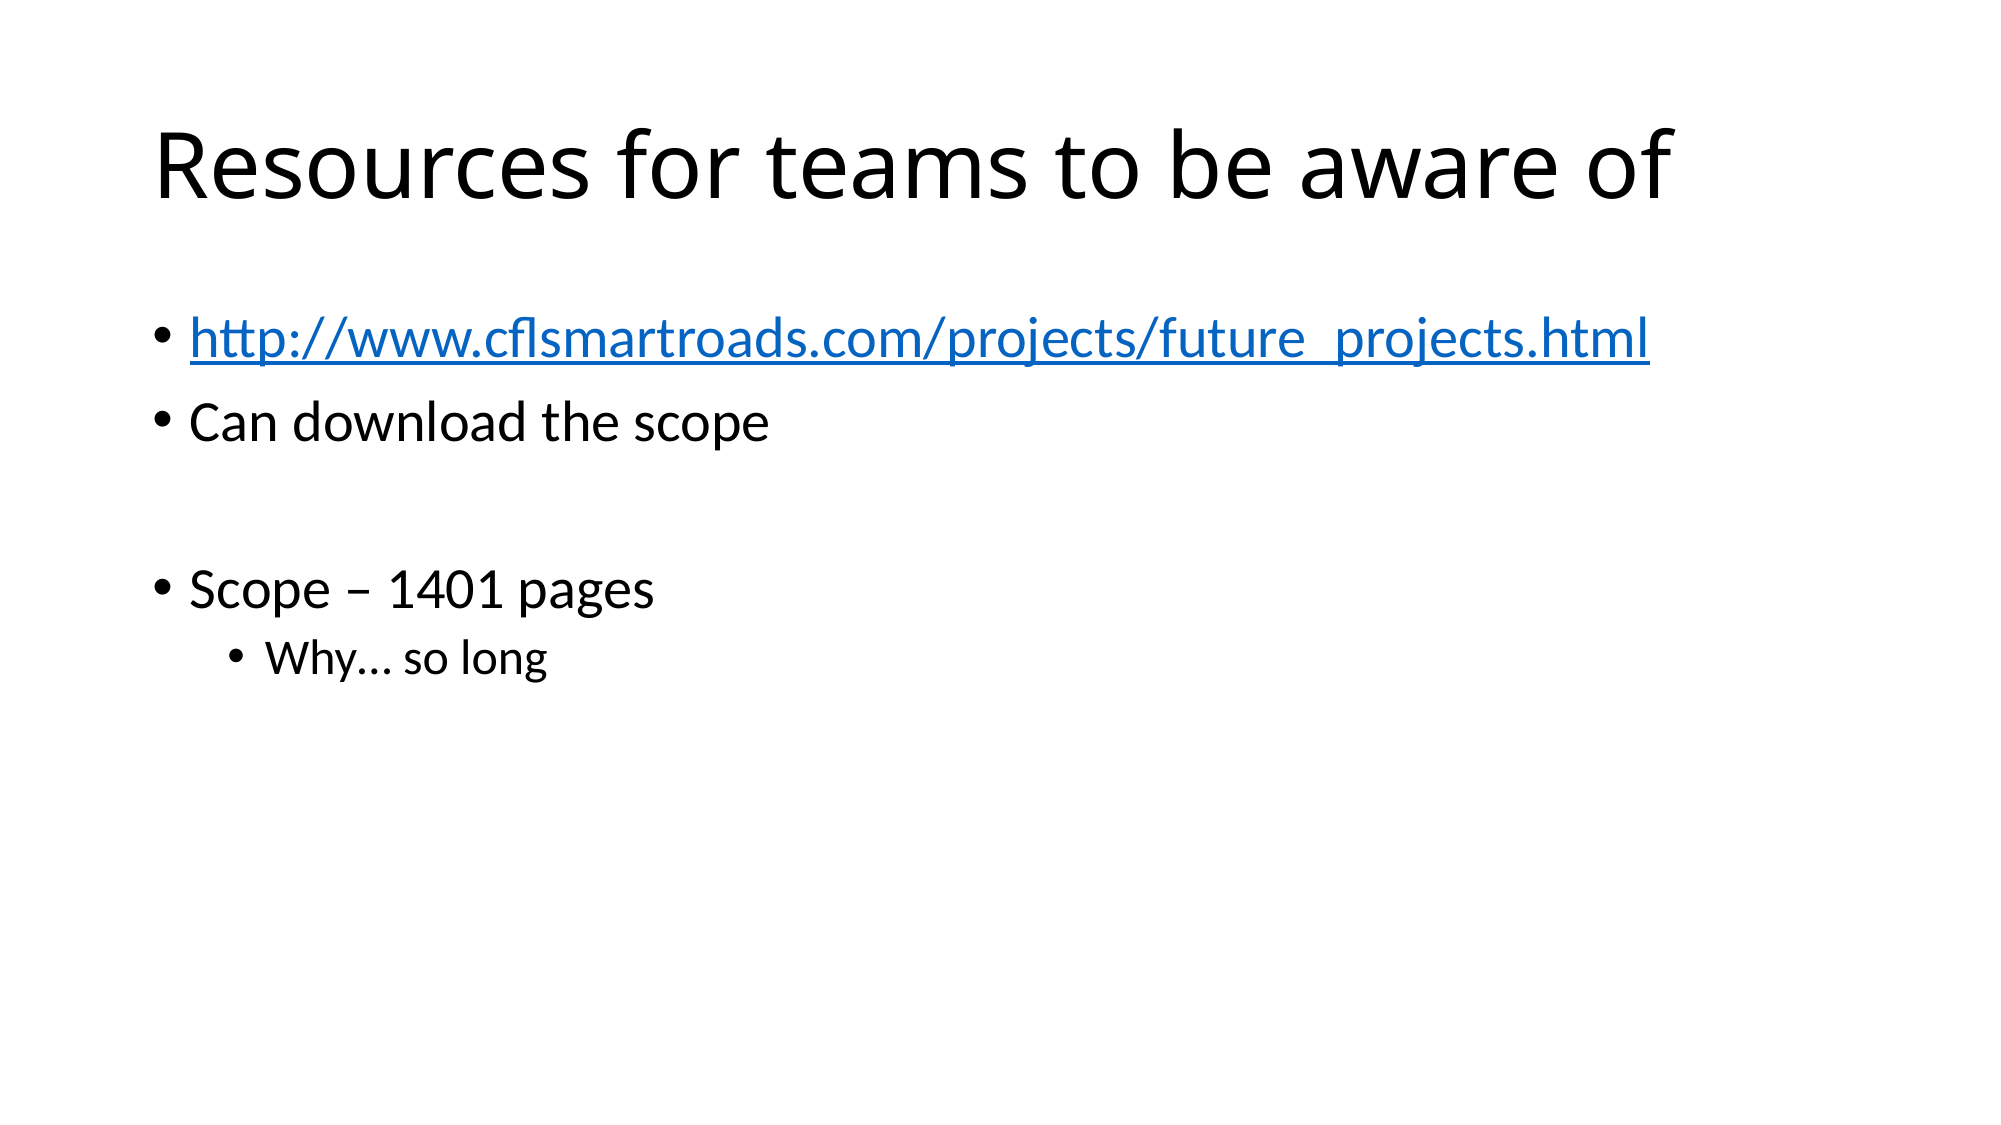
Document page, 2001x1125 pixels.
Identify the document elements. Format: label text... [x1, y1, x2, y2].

title Resources for teams to be aware of [137, 59, 1863, 278]
list http://www.cflsmartroads.com/projects/future_projects.html Can download the scope Scope – 1401 pages Why… so long [137, 299, 1863, 1014]
